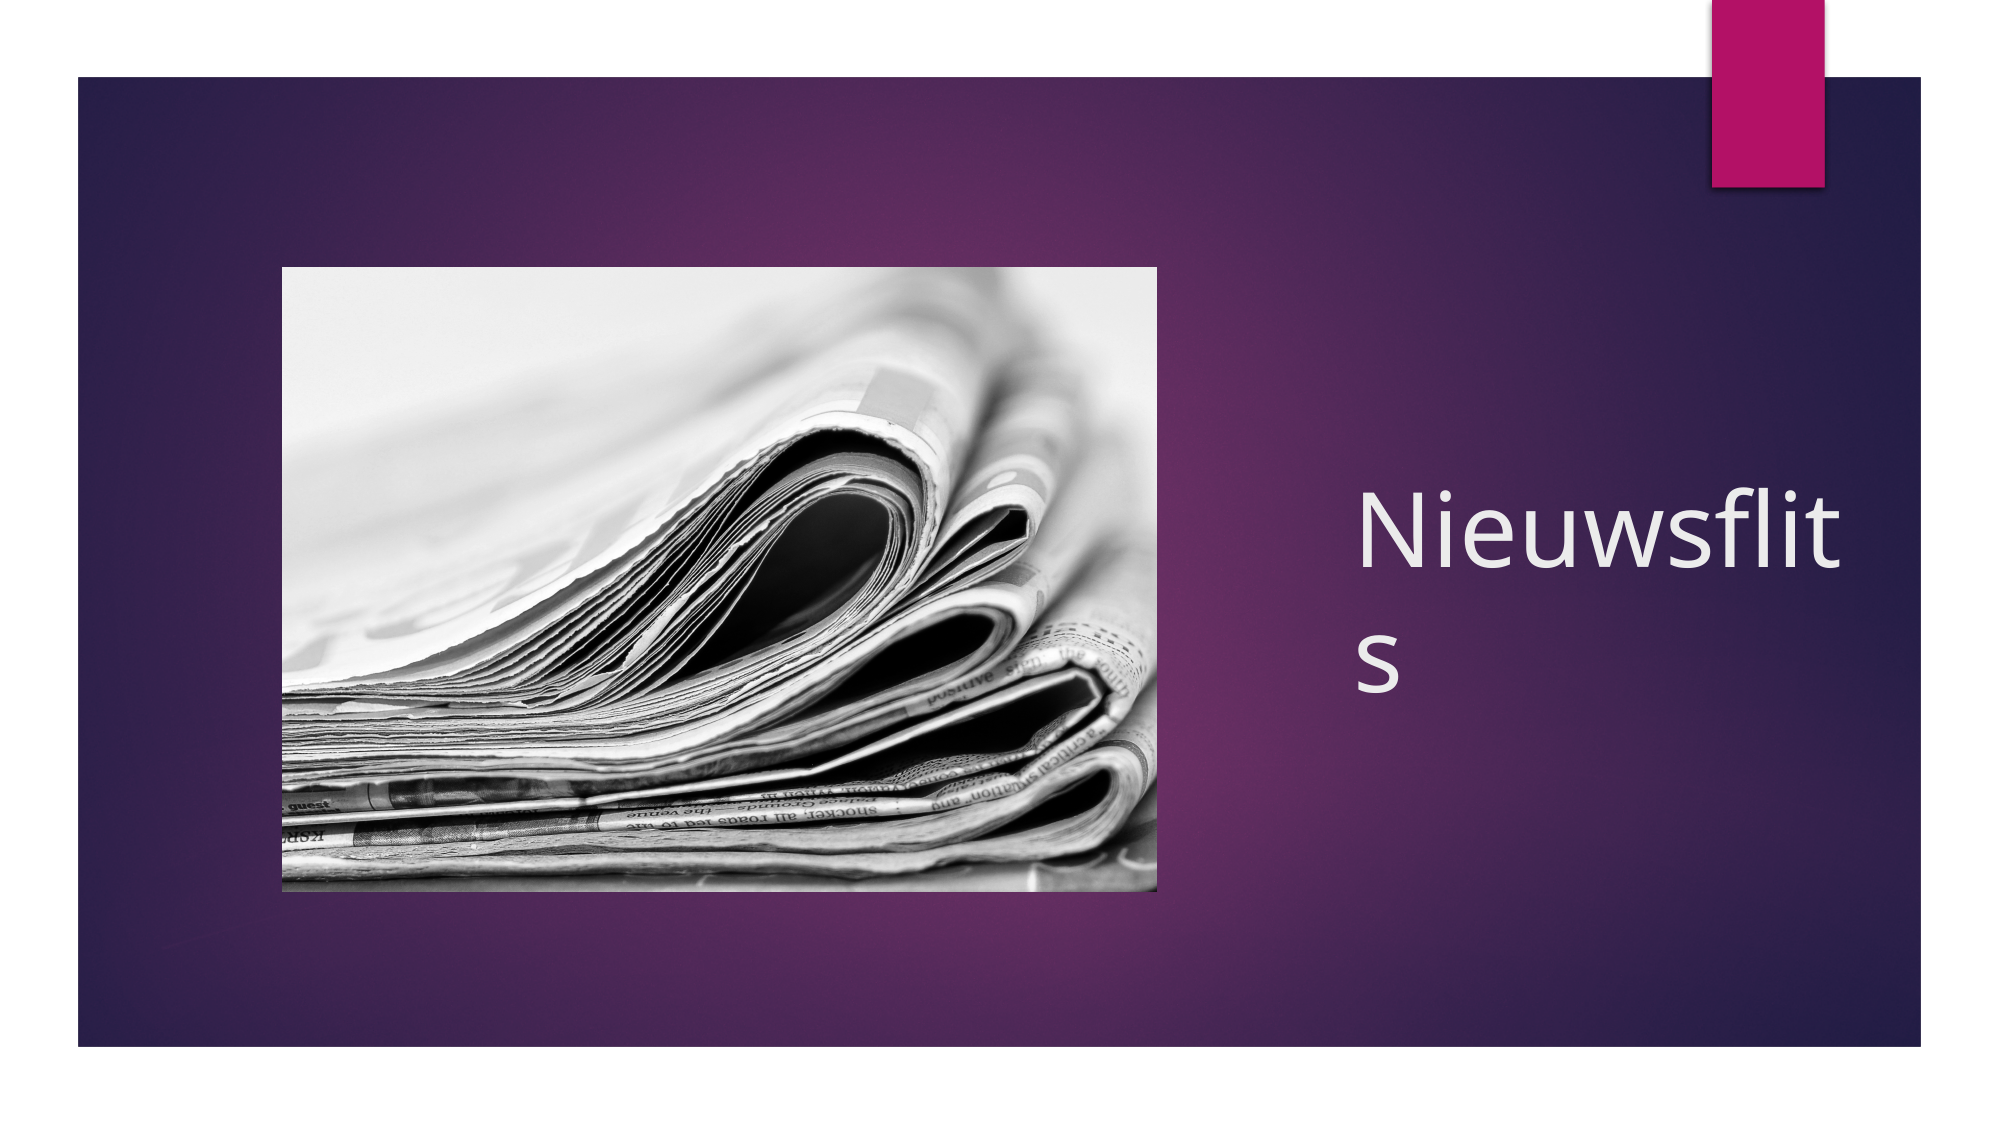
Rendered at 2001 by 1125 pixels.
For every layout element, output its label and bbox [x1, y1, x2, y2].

text_box [0, 0, 2000, 1125]
picture [281, 267, 1157, 892]
